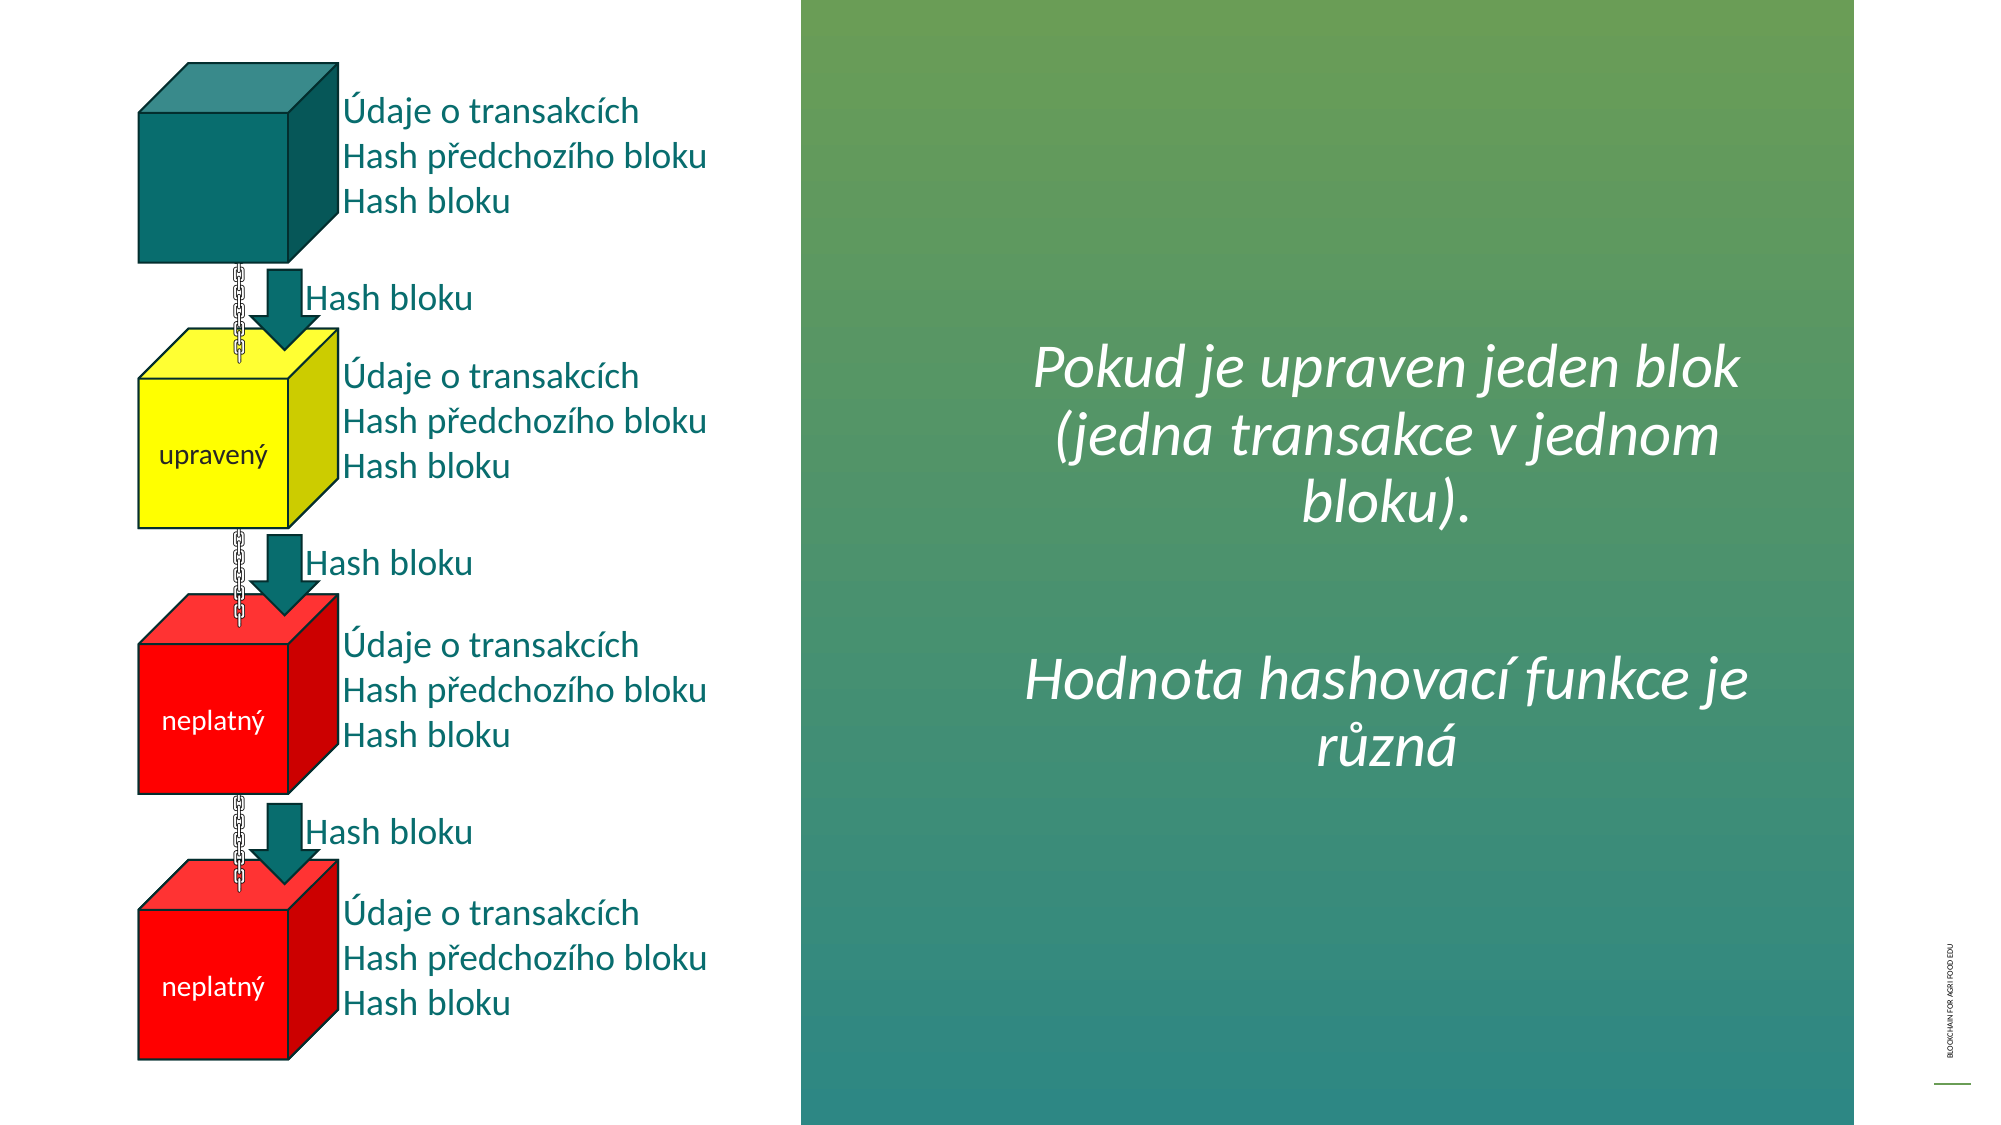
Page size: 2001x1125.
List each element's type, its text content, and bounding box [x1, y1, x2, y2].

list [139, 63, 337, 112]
picture [168, 770, 290, 892]
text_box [139, 860, 337, 909]
list Pokud je upraven jeden blok (jedna transakce v jednom bloku). Hodnota hashovací funkce je různá [999, 97, 1775, 1017]
text_box Údaje o transakcích Hash předchozího bloku Hash bloku [327, 78, 728, 229]
text_box Hash bloku [294, 530, 491, 591]
text_box [138, 63, 339, 263]
picture [168, 506, 289, 627]
text_box [294, 269, 319, 341]
text_box Údaje o transakcích Hash předchozího bloku Hash bloku [327, 343, 728, 494]
picture [168, 242, 289, 363]
text_box Údaje o transakcích Hash předchozího bloku Hash bloku [327, 880, 728, 1031]
text_box [280, 803, 319, 885]
text_box upravený [138, 328, 339, 529]
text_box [139, 329, 337, 378]
text_box Údaje o transakcích Hash předchozího bloku Hash bloku [327, 612, 728, 763]
text_box [294, 535, 319, 606]
text_box neplatný [138, 860, 339, 1060]
text_box Hash bloku [294, 265, 491, 326]
text_box neplatný [138, 594, 339, 794]
picture [302, 285, 309, 299]
text_box Hash bloku [294, 799, 491, 860]
list 05 [138, 595, 337, 644]
